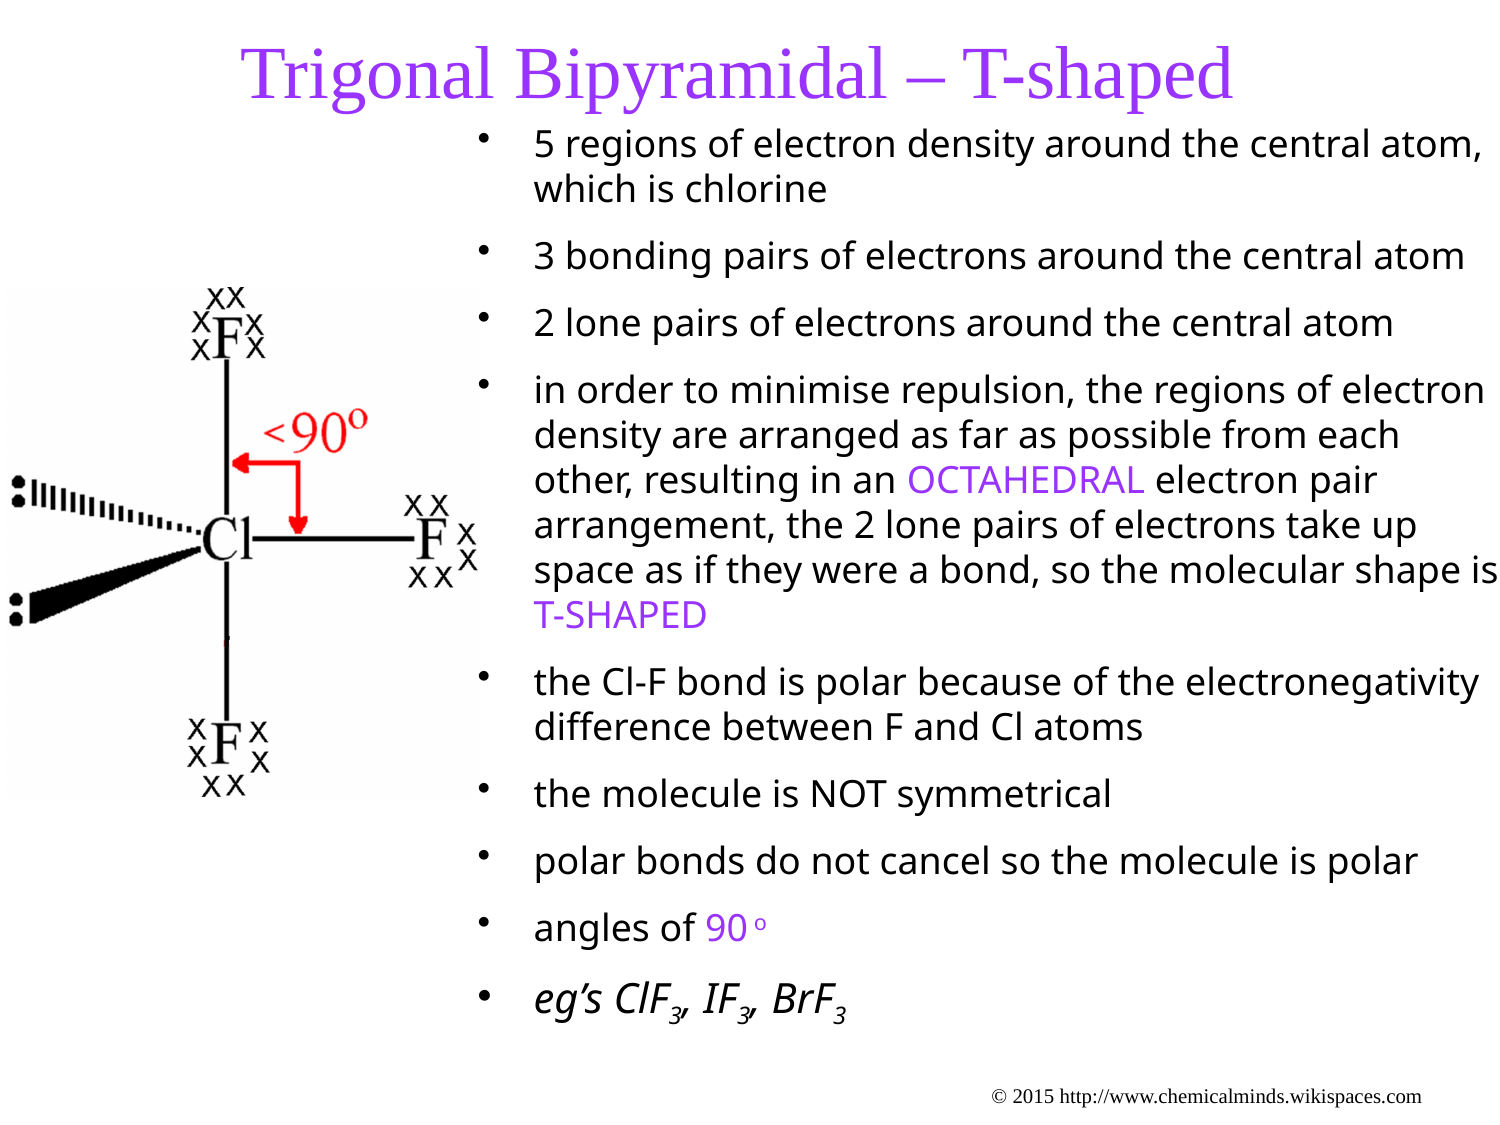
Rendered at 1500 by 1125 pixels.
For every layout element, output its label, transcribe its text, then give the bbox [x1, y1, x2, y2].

footer © 2015 http://www.chemicalminds.wikispaces.com [724, 1074, 1438, 1125]
title Trigonal Bipyramidal – T-shaped [99, 0, 1376, 163]
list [2, 287, 479, 799]
list 5 regions of electron density around the central atom, which is chlorine 3 bonding pairs of electrons around the central atom 2 lone pairs of electrons around the central atom in order to minimise repulsion, the regions of electron density are arranged as far as possible from each other, resulting in an OCTAHEDRAL electron pair arrangement, the 2 lone pairs of electrons take up space as if they were a bond, so the molecular shape is T-SHAPED the Cl-F bond is polar because of the electronegativity difference between F and Cl atoms the molecule is NOT symmetrical polar bonds do not cancel so the molecule is polar angles of 90 o eg’s ClF3, IF3, BrF3 [462, 112, 1500, 1125]
